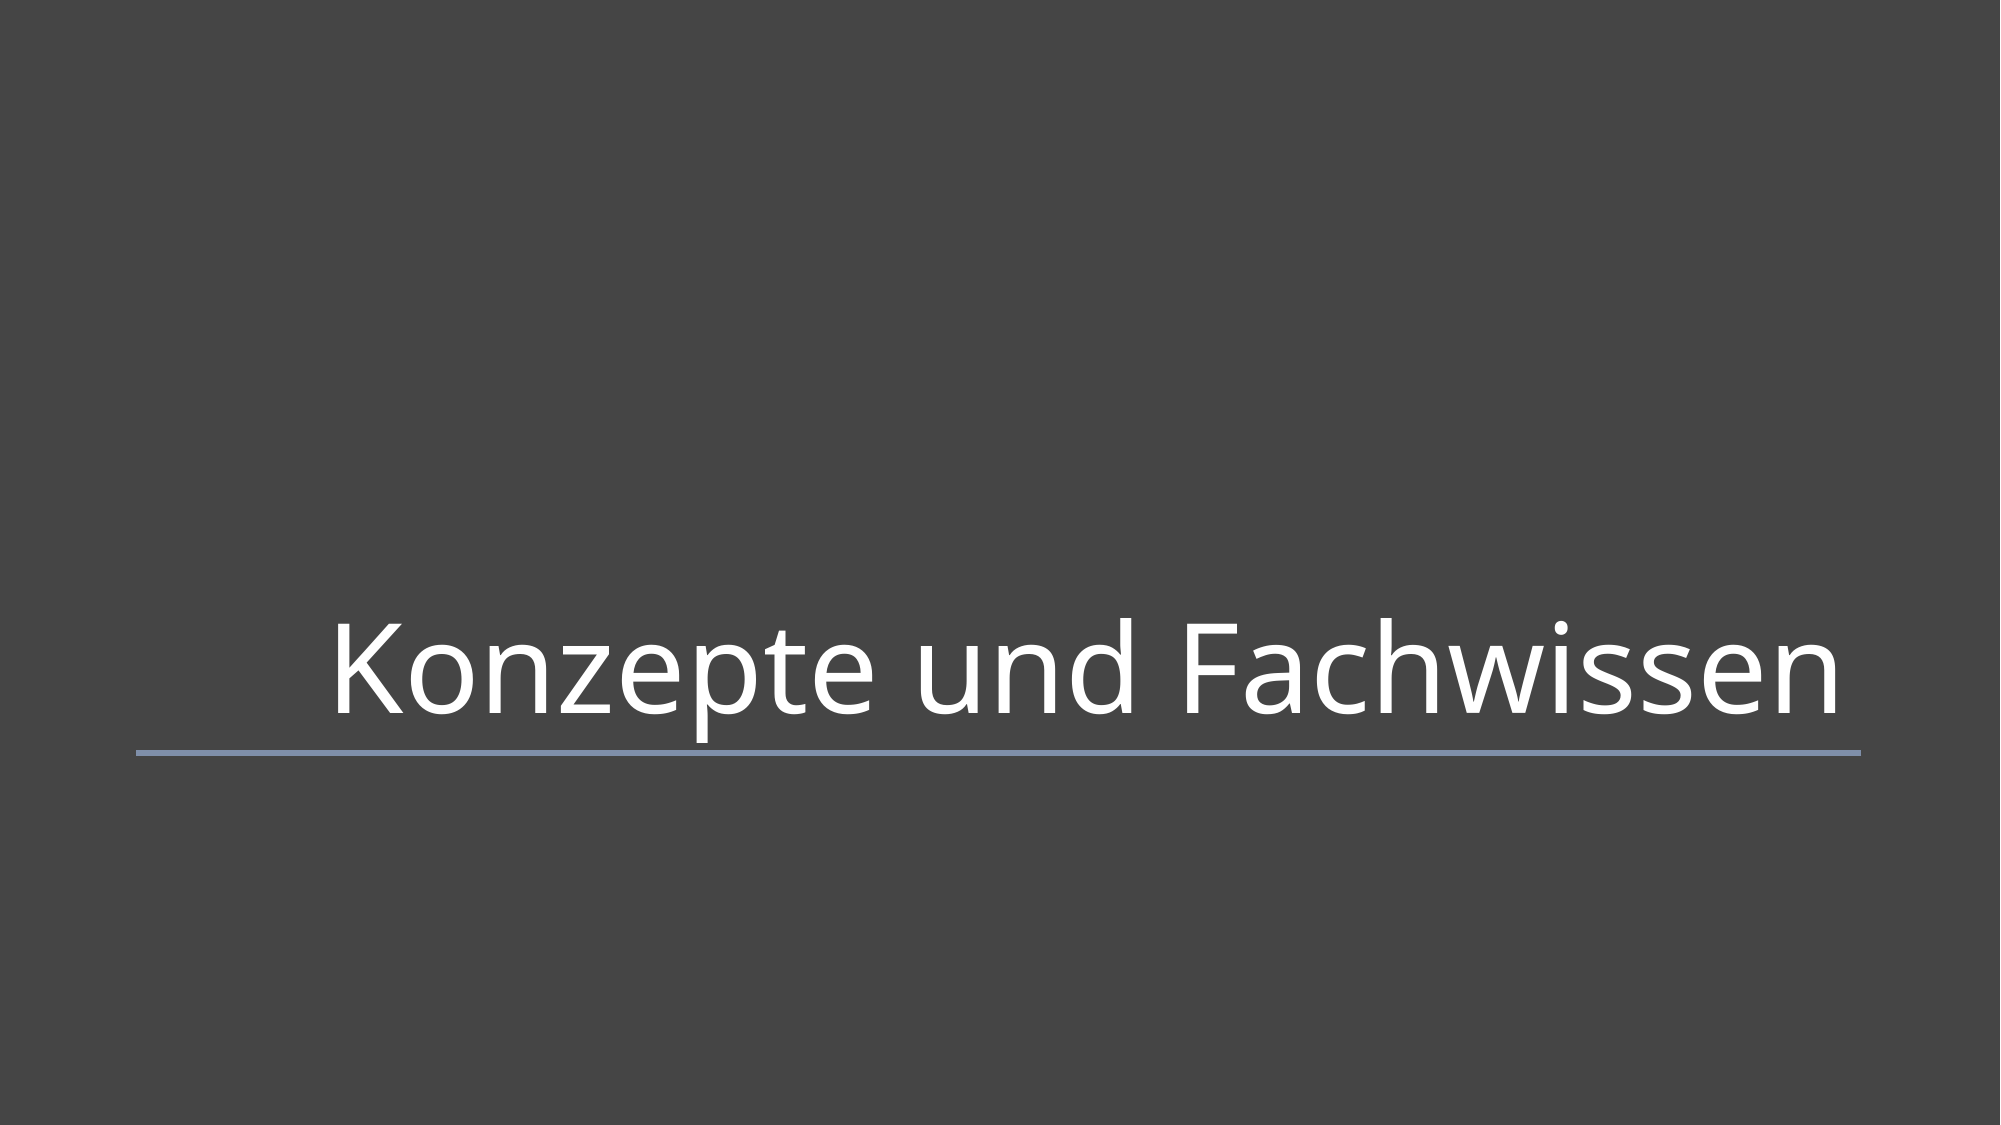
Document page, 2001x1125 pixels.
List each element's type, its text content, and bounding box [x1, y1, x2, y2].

title Konzepte und Fachwissen [136, 280, 1862, 749]
